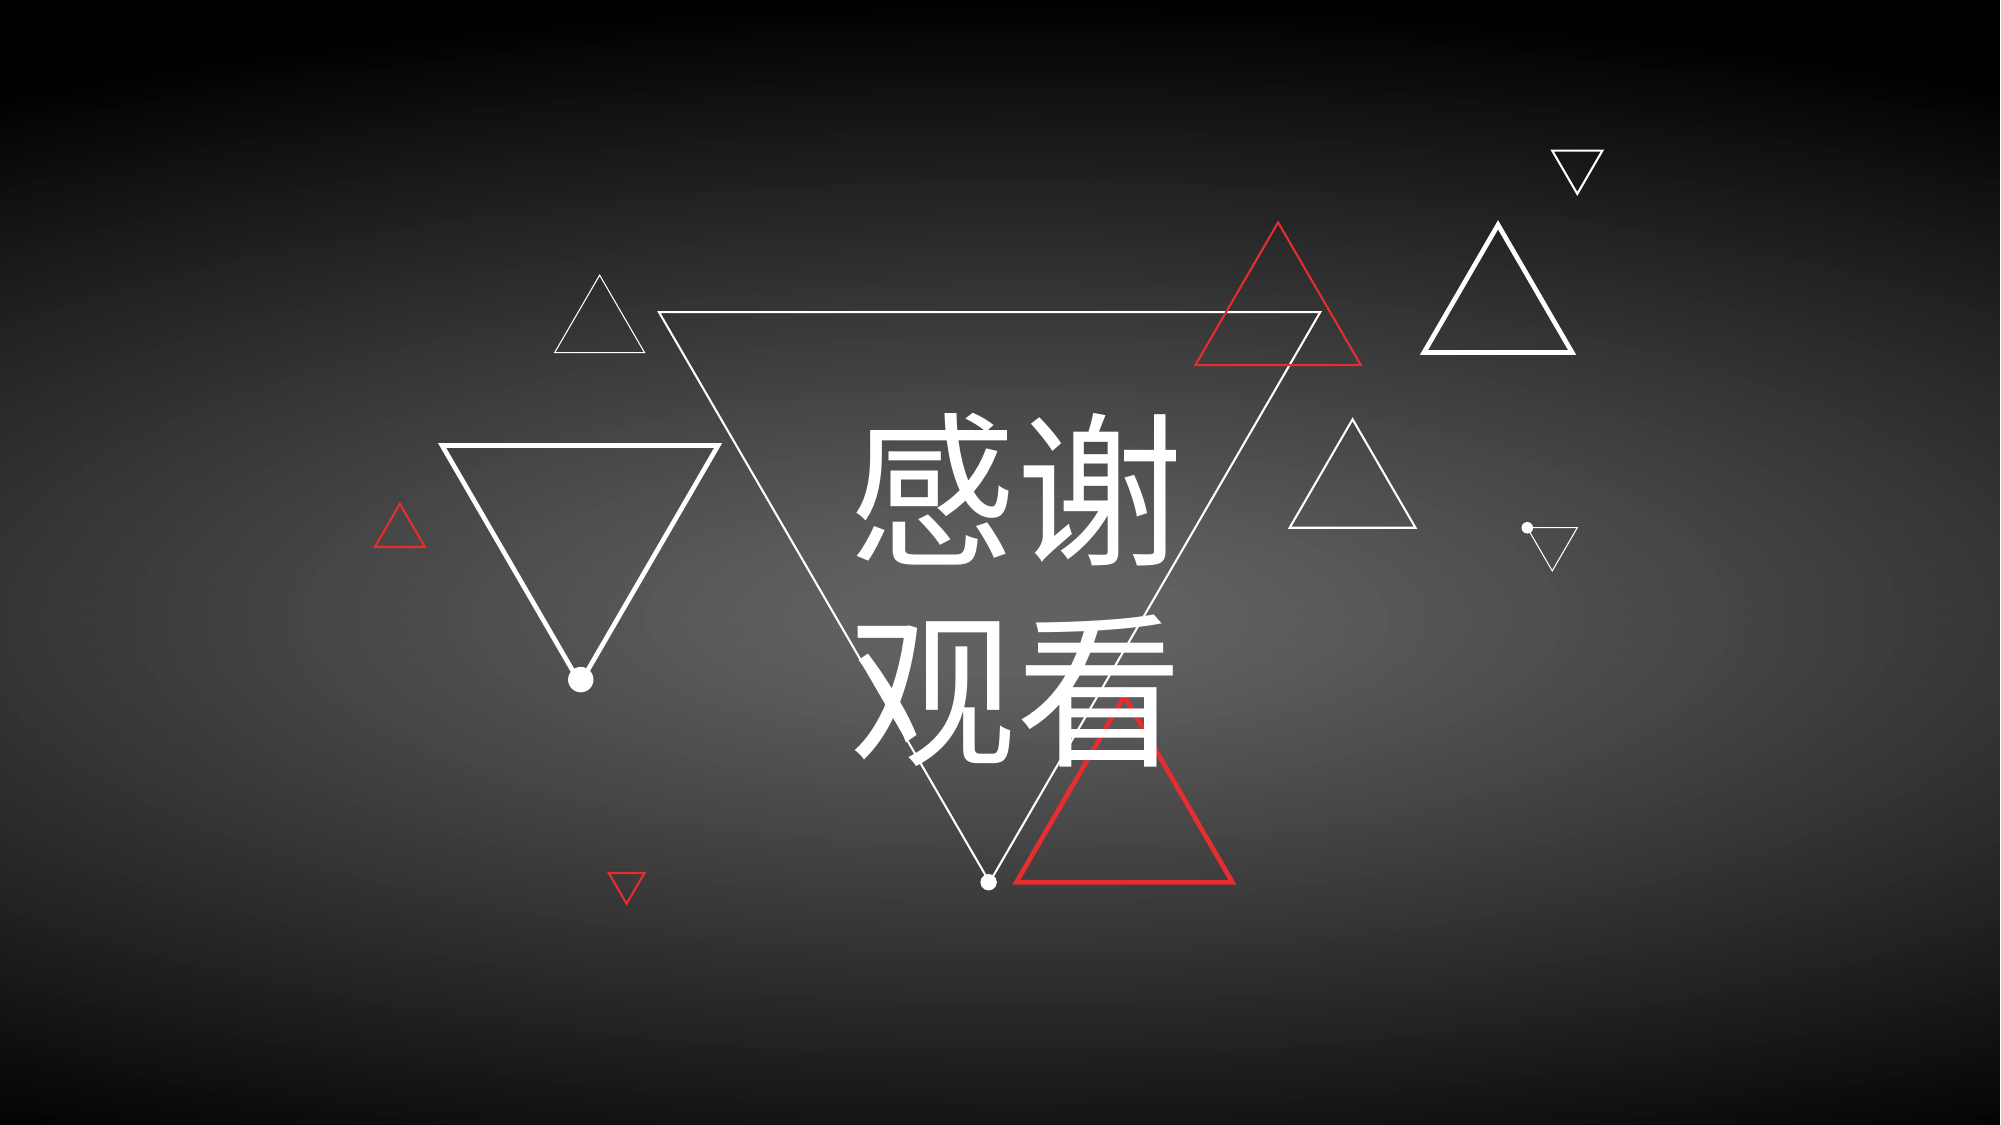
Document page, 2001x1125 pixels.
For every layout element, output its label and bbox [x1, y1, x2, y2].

picture [0, 0, 2000, 1125]
text_box [374, 150, 1603, 904]
